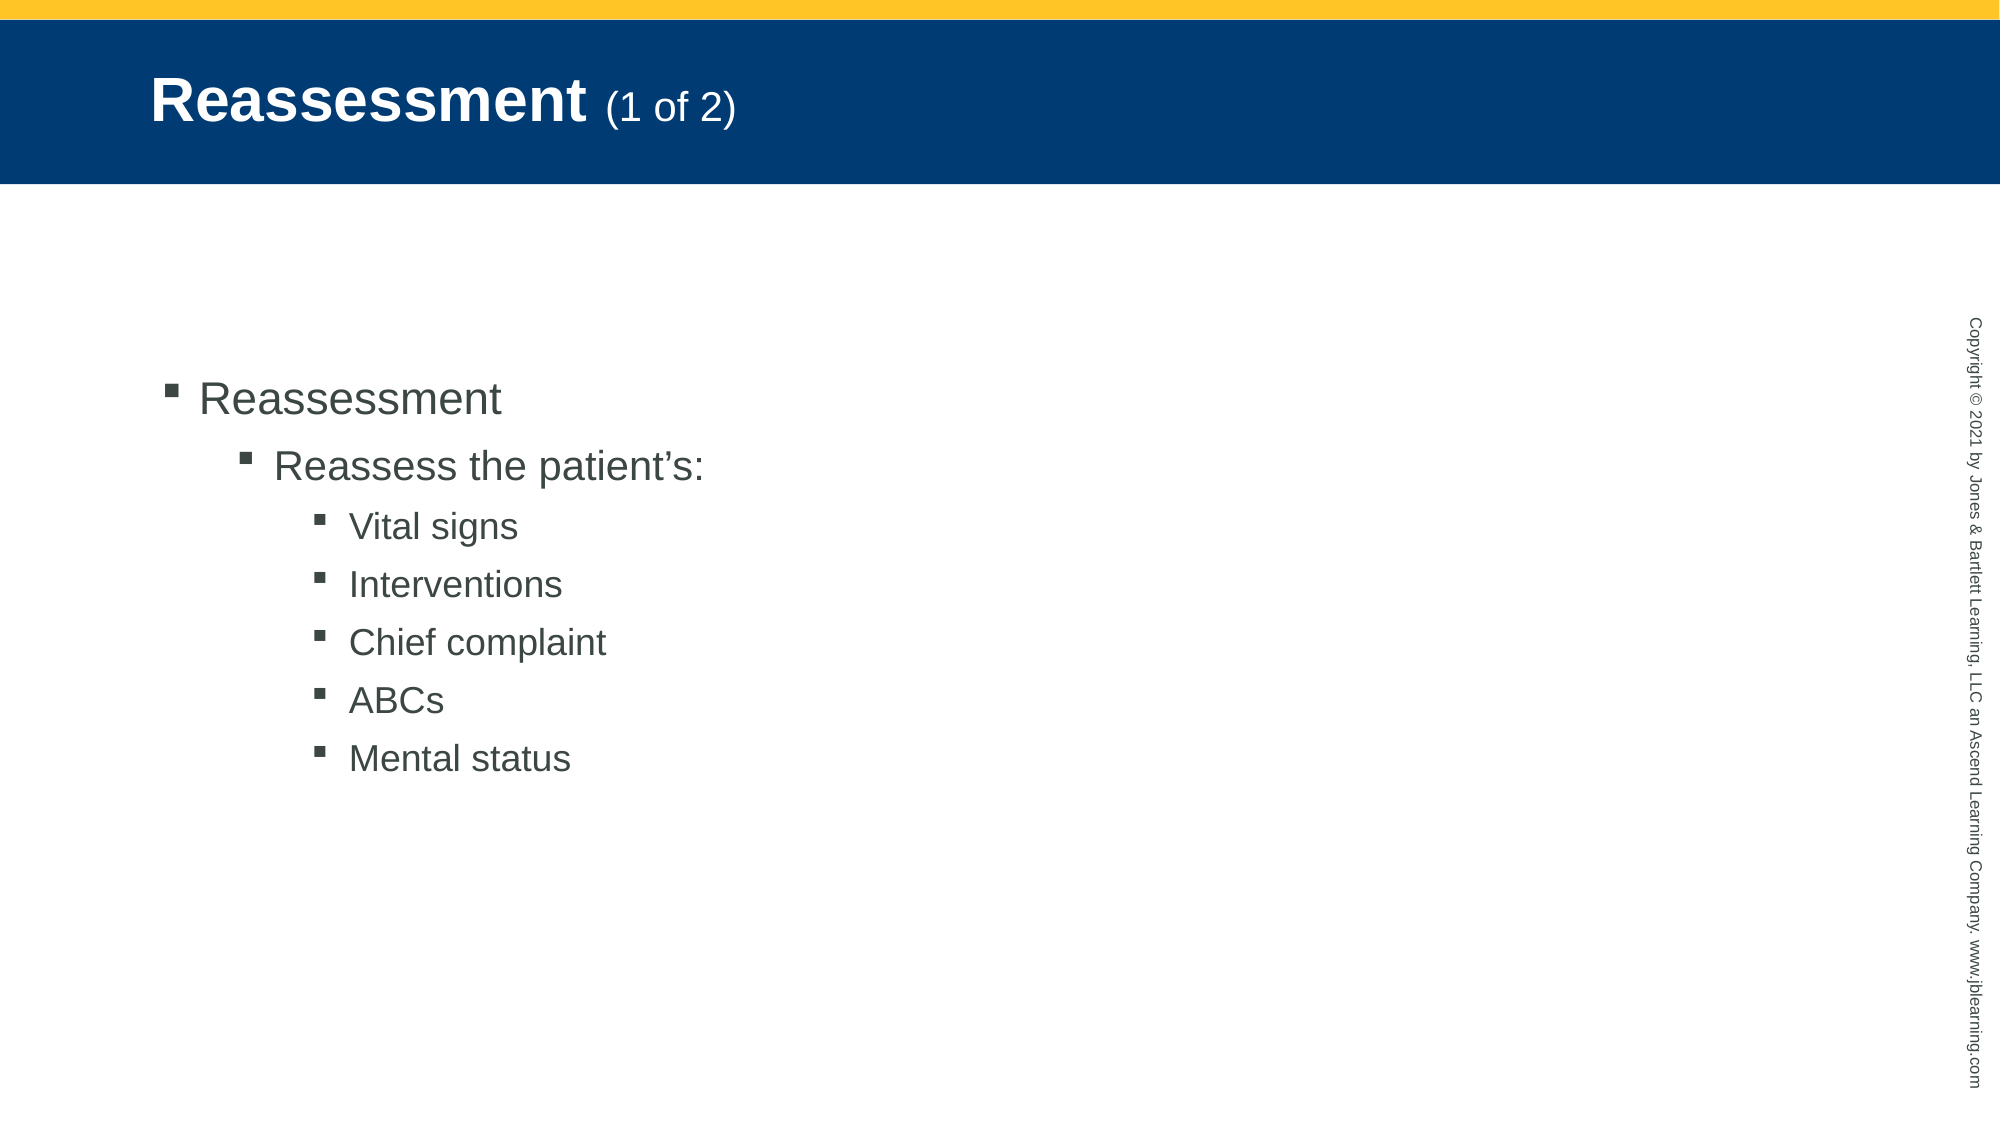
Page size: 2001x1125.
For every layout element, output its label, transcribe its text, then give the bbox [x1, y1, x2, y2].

title Reassessment (1 of 2) [0, 19, 2000, 185]
list Reassessment Reassess the patient’s: Vital signs Interventions Chief complaint ABCs Mental status [146, 361, 1859, 1016]
